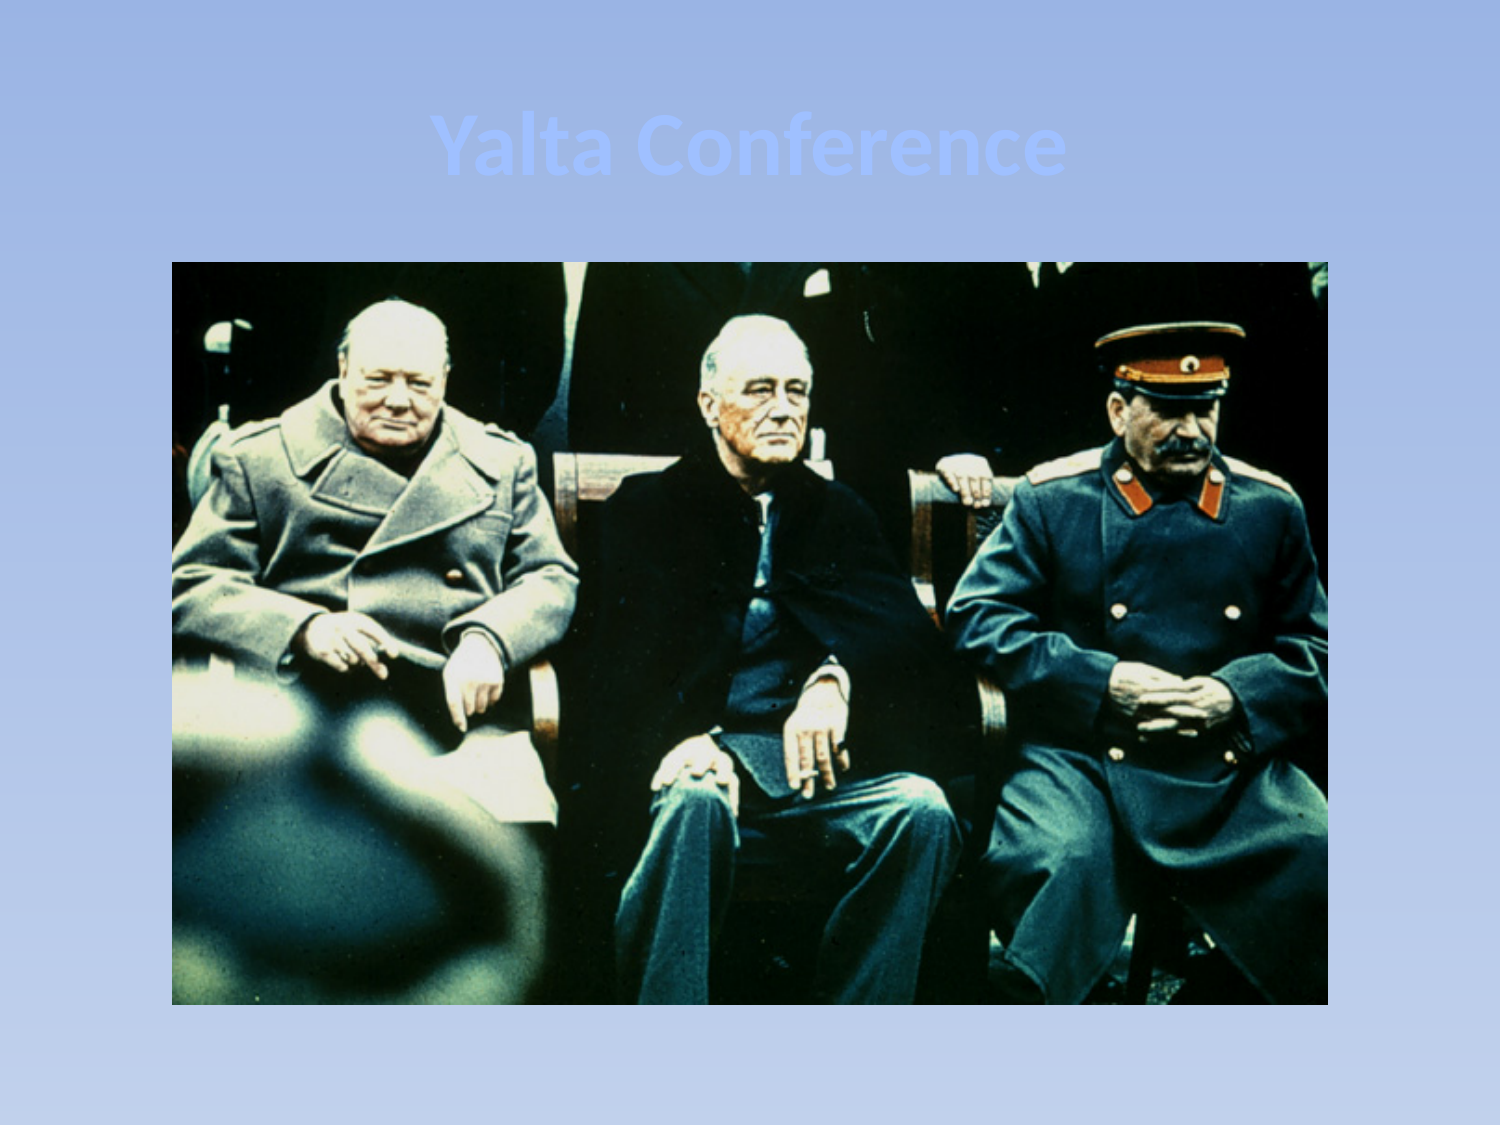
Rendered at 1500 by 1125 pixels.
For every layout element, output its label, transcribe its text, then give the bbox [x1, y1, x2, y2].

title Yalta Conference [75, 45, 1425, 233]
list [172, 262, 1328, 1006]
